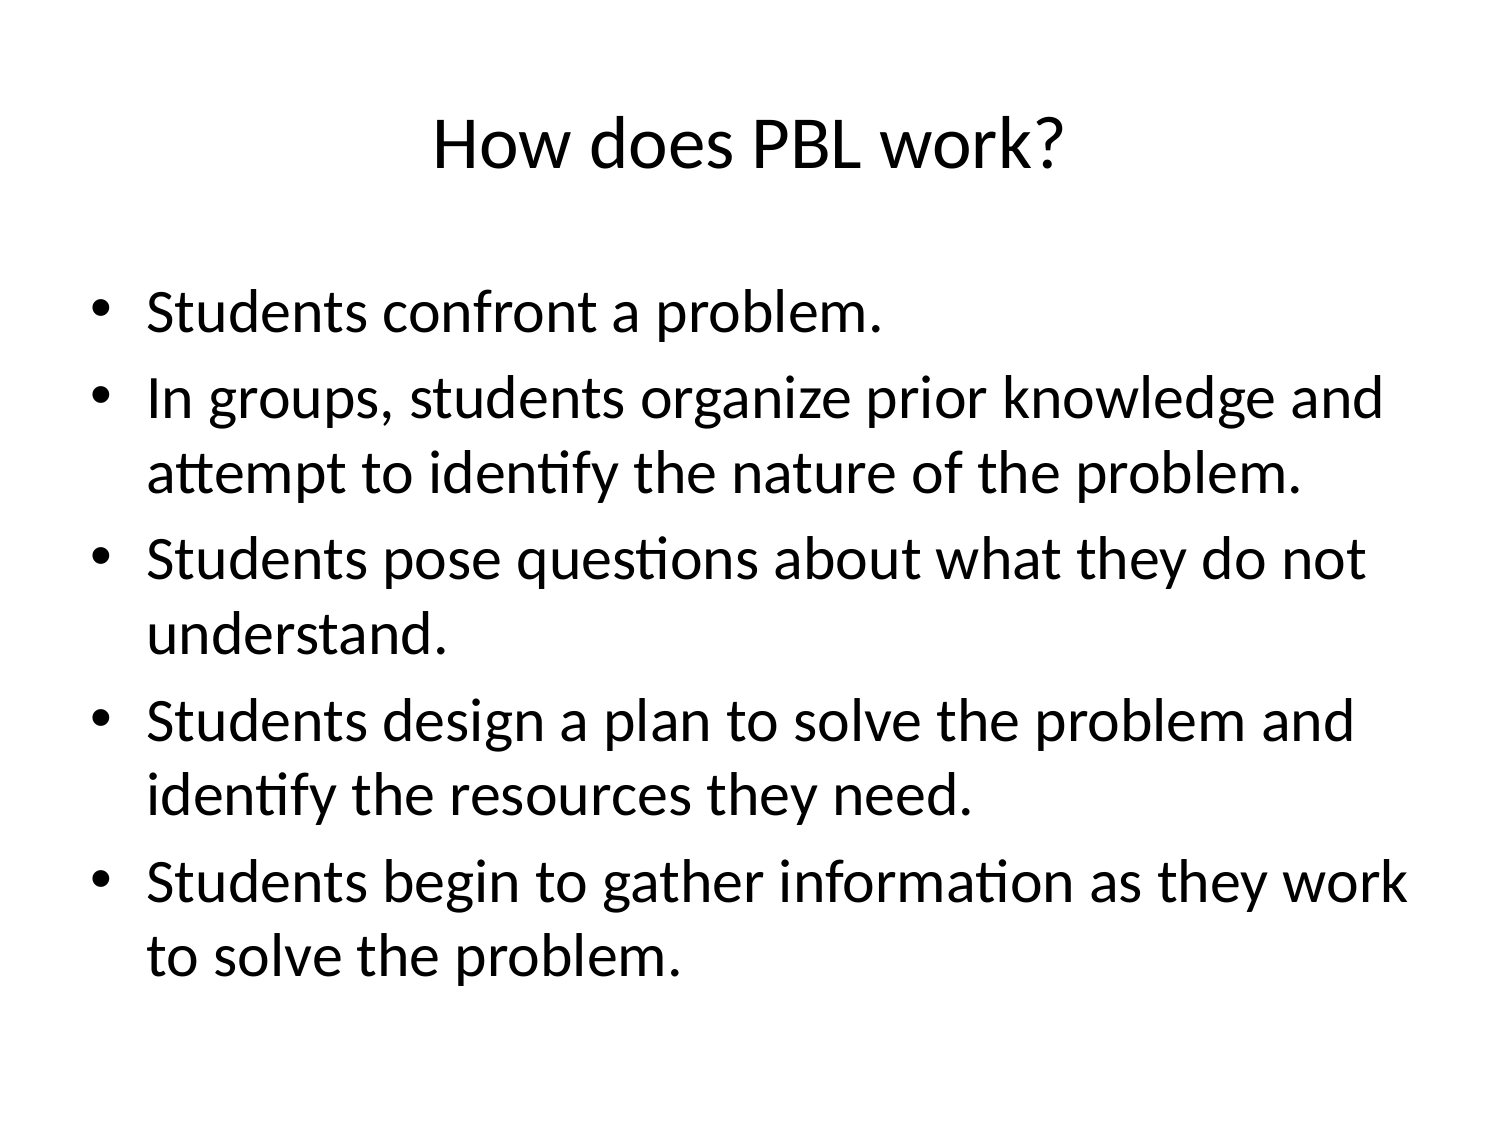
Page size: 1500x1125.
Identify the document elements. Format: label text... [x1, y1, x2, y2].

list Students confront a problem. In groups, students organize prior knowledge and attempt to identify the nature of the problem. Students pose questions about what they do not understand. Students design a plan to solve the problem and identify the resources they need. Students begin to gather information as they work to solve the problem. [75, 262, 1425, 1005]
title How does PBL work? [75, 45, 1425, 233]
